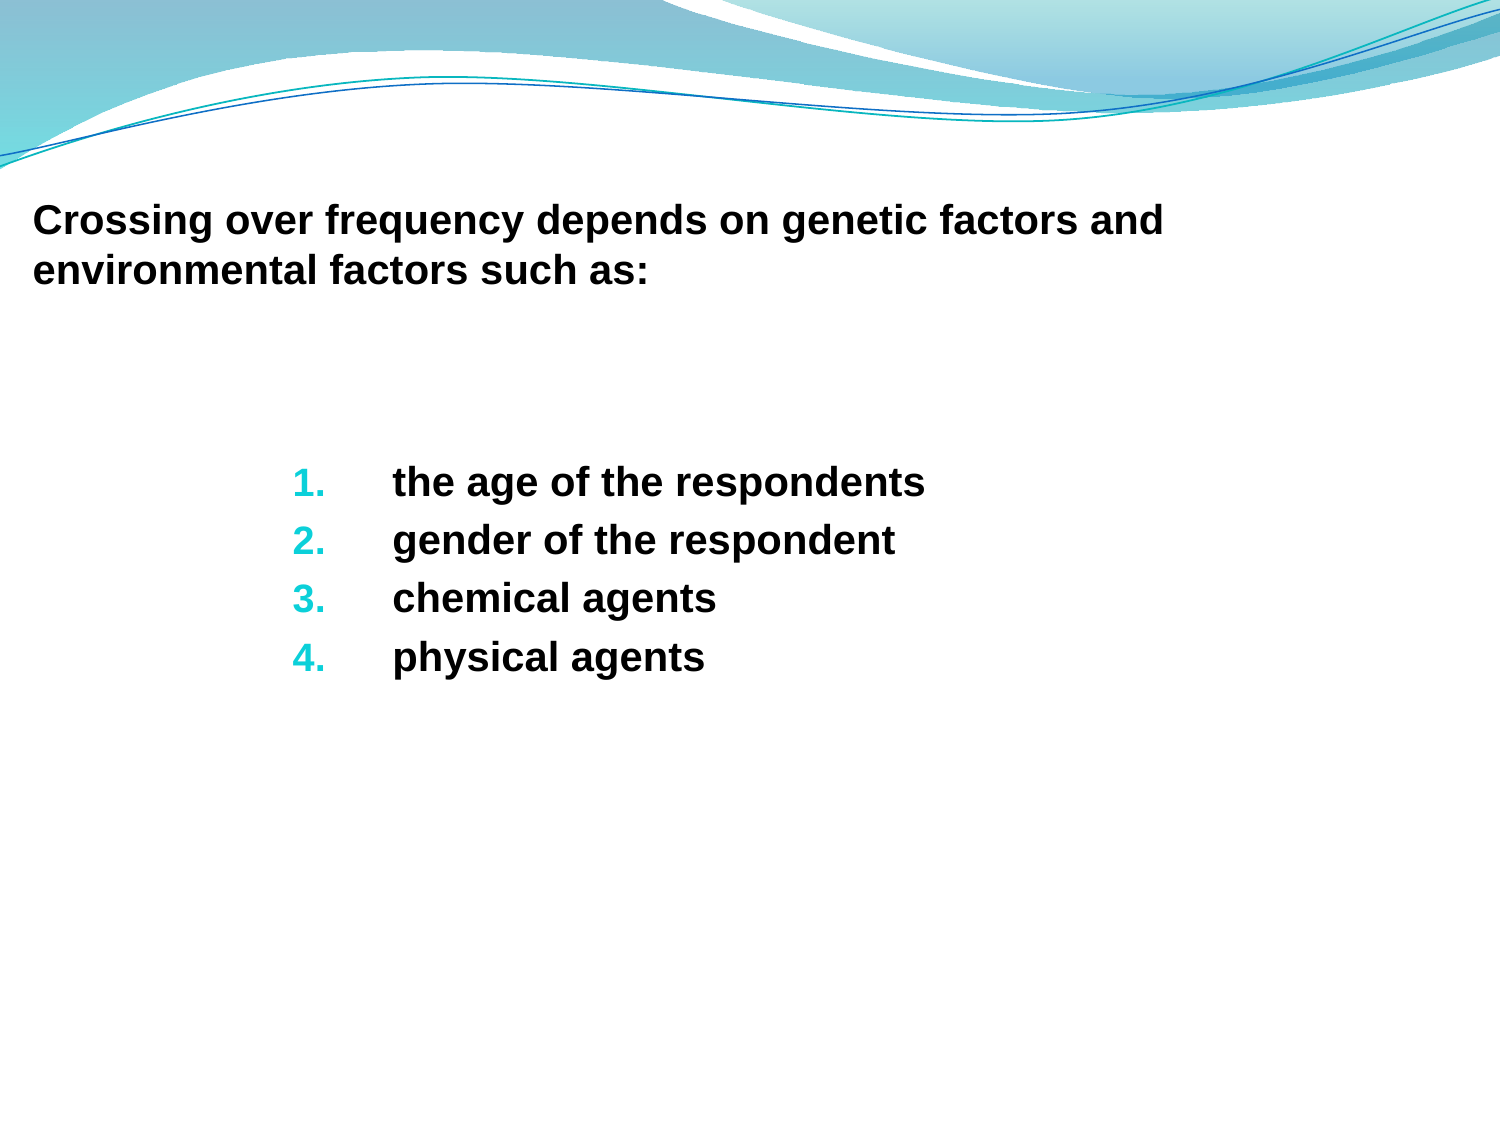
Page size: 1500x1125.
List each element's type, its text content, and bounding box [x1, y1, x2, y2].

title Crossing over frequency depends on genetic factors and environmental factors such as: [17, 148, 1459, 337]
list the age of the respondents gender of the respondent chemical agents physical agents [277, 373, 1282, 1061]
